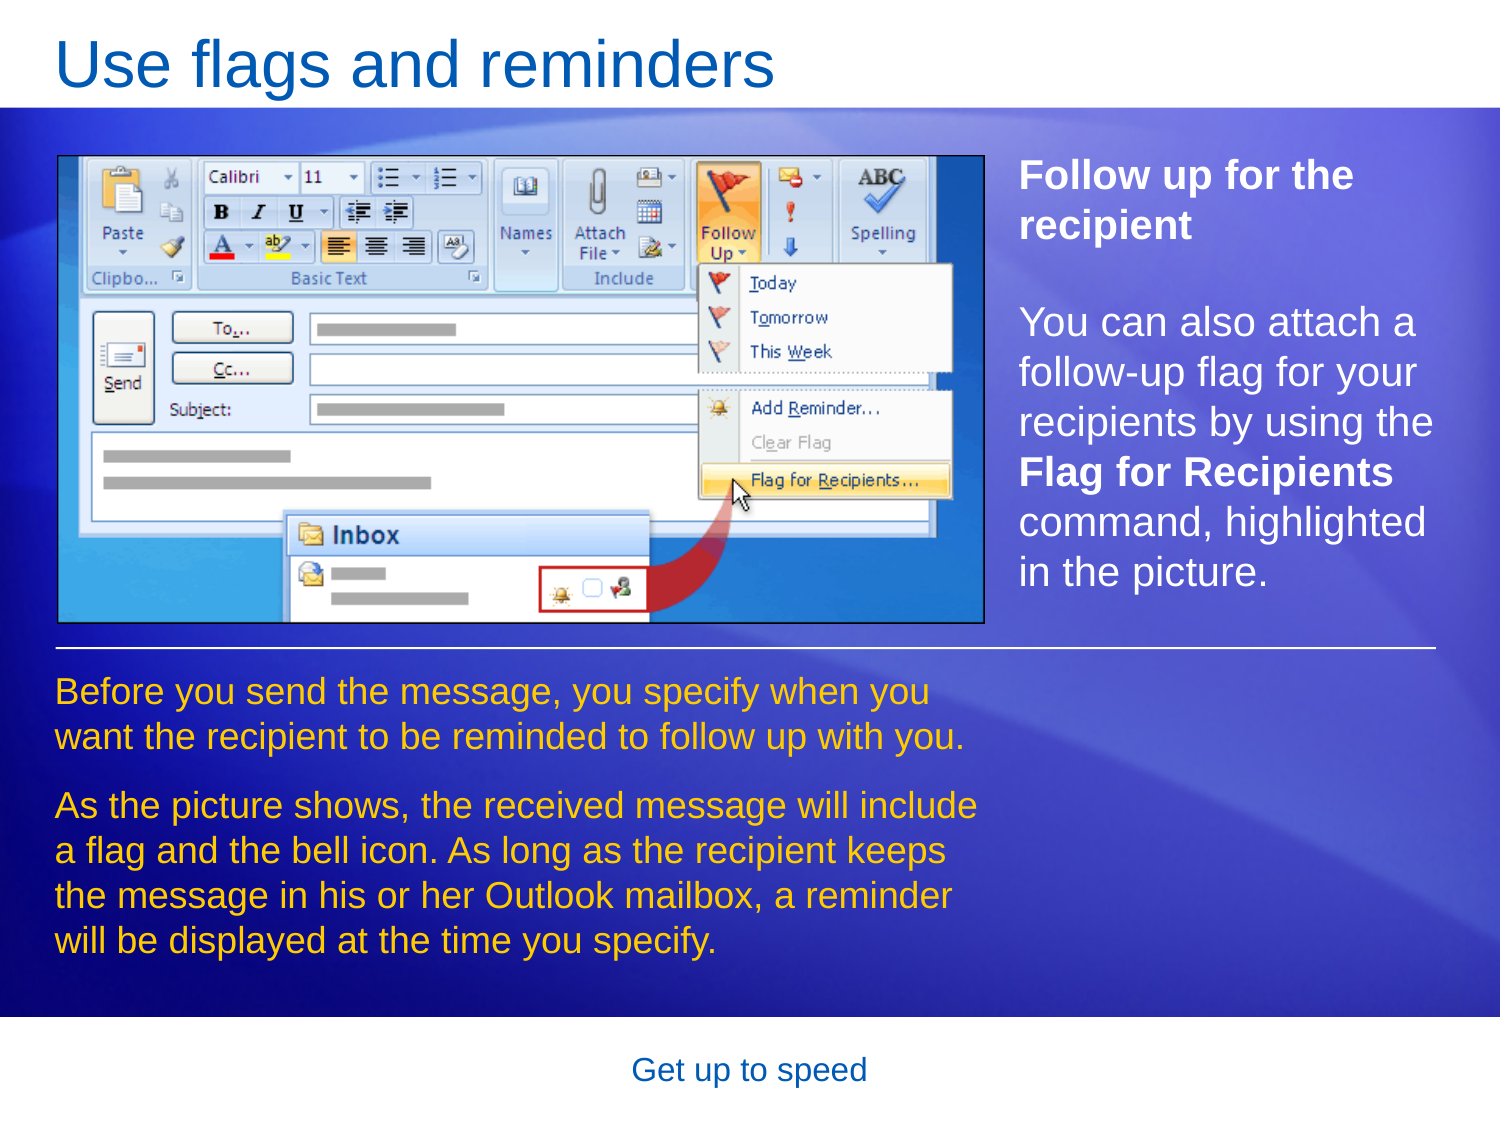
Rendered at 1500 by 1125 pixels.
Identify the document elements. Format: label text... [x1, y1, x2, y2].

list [57, 155, 985, 624]
title Use flags and reminders [39, 10, 1500, 112]
picture [0, 108, 1500, 1017]
text_box You can also attach a follow-up flag for your recipients by using the Flag for Recipients command, highlighted in the picture. [1003, 287, 1454, 590]
footer Get up to speed [445, 1016, 1055, 1096]
text_box Follow up for the recipient [1003, 140, 1454, 264]
text_box Before you send the message, you specify when you want the recipient to be reminded to follow up with you. As the picture shows, the received message will include a flag and the bell icon. As long as the recipient keeps the message in his or her Outlook mailbox, a reminder will be displayed at the time you specify. [39, 659, 1014, 965]
